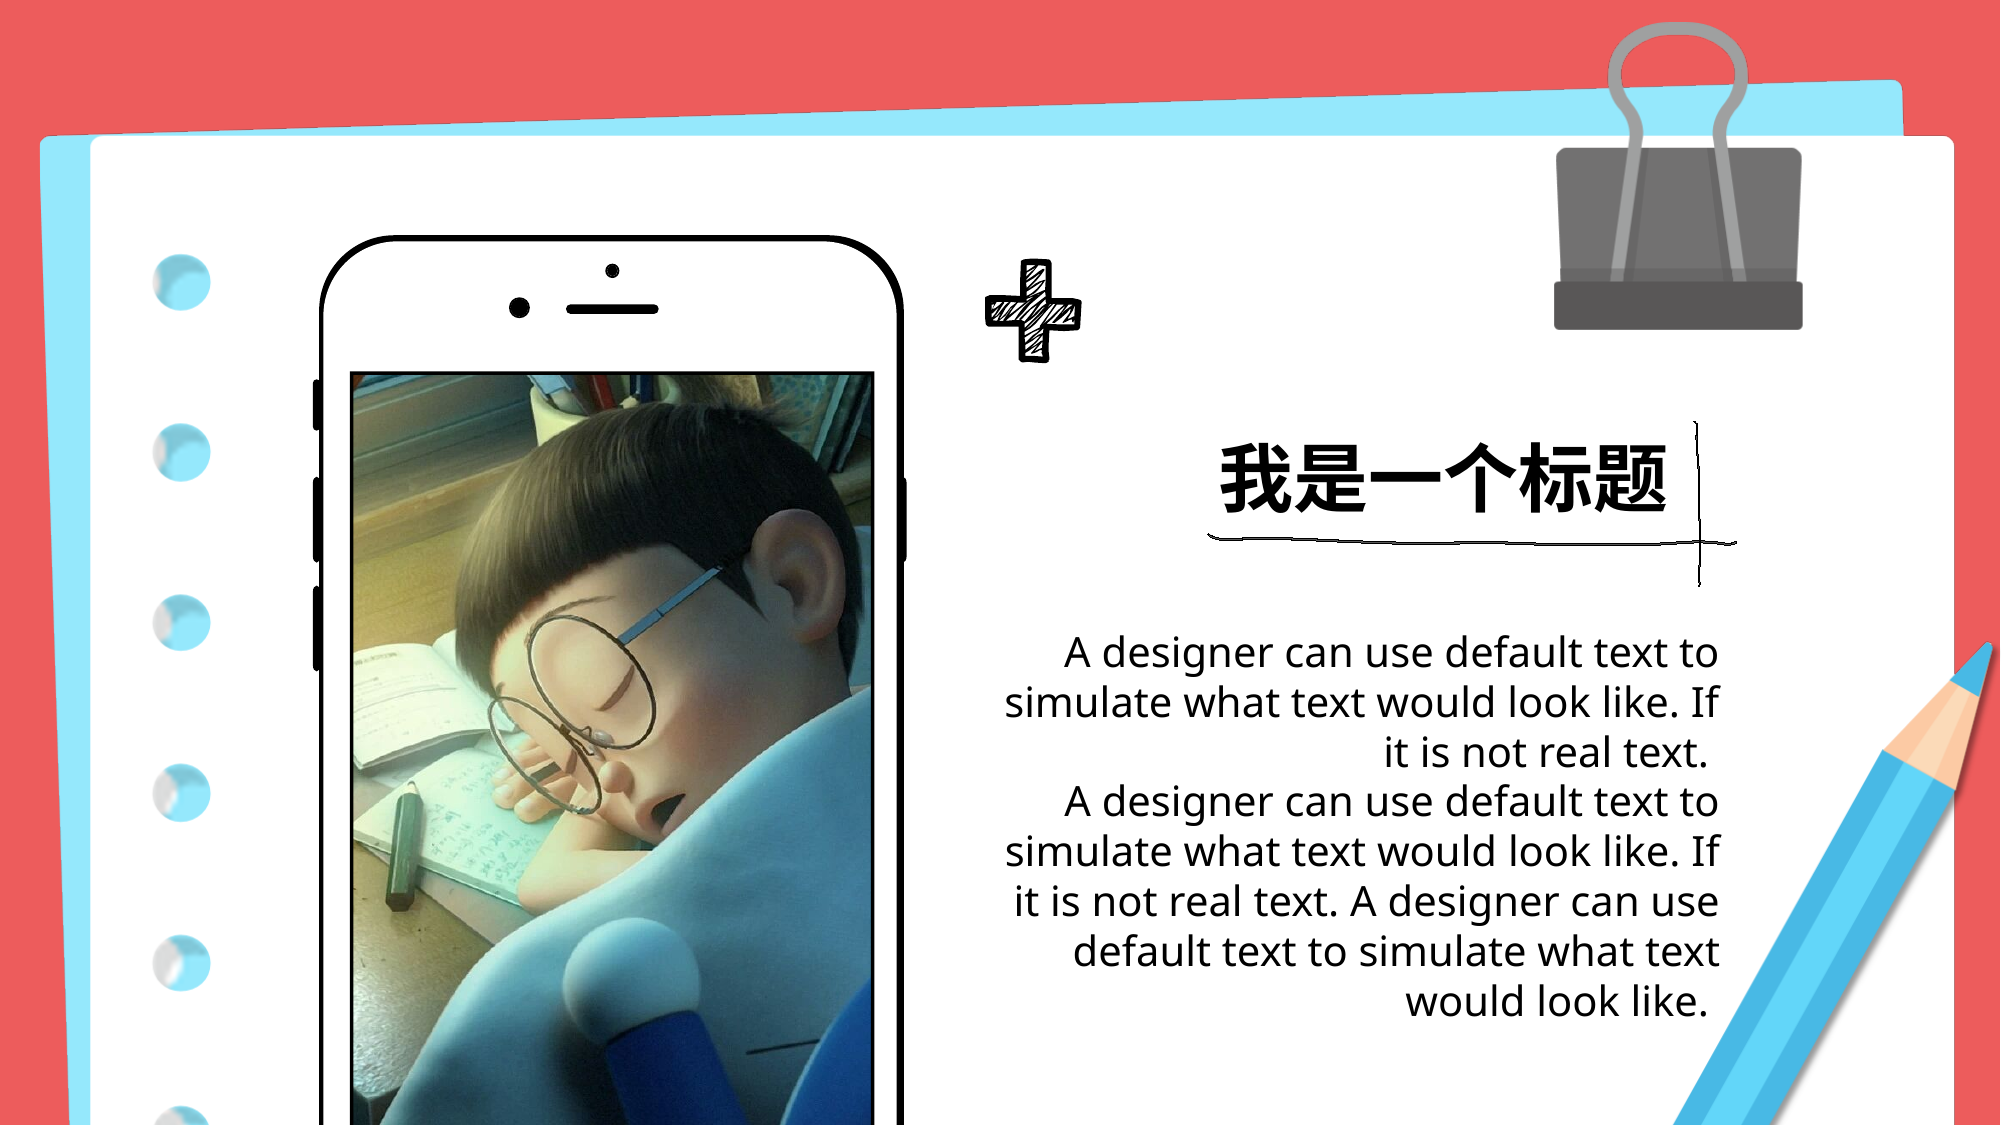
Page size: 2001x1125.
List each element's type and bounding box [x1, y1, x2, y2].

picture [39, 22, 2001, 1125]
text_box [312, 235, 907, 1125]
